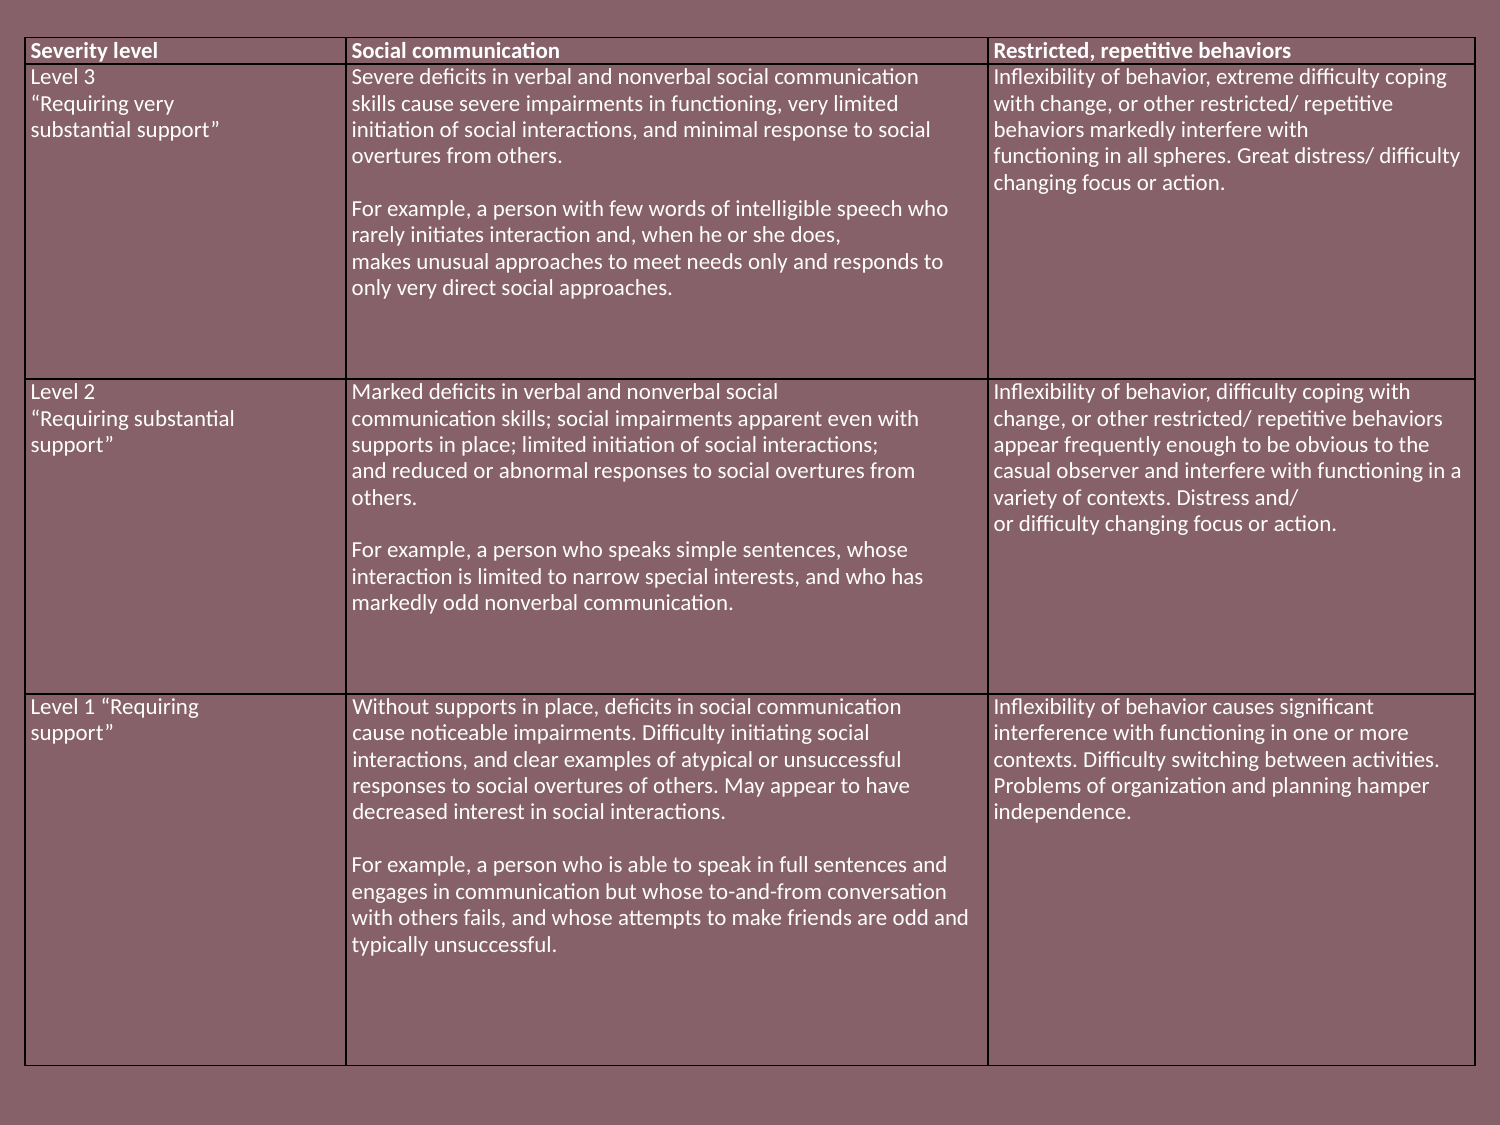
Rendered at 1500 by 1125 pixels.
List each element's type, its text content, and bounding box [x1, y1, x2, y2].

table_header Restricted, repetitive behaviors [989, 38, 1474, 63]
table_cell Without supports in place, deficits in social communication cause noticeable impairments. Difficulty initiating social interactions, and clear examples of atypical or unsuccessful responses to social overtures of others. May appear to have decreased interest in social interactions. For example, a person who is able to speak in full sentences and engages in communication but whose to-and-from conversation with others fails, and whose attempts to make friends are odd and typically unsuccessful. [347, 695, 987, 1065]
table_header Social communication [347, 38, 987, 63]
table_cell Inflexibility of behavior causes significant interference with functioning in one or more contexts. Difficulty switching between activities. Problems of organization and planning hamper independence. [989, 695, 1474, 1065]
table_cell Severe deficits in verbal and nonverbal social communication skills cause severe impairments in functioning, very limited initiation of social interactions, and minimal response to social overtures from others. For example, a person with few words of intelligible speech who rarely initiates interaction and, when he or she does, makes unusual approaches to meet needs only and responds to only very direct social approaches. [347, 65, 987, 378]
table_cell Inflexibility of behavior, difficulty coping with change, or other restricted/ repetitive behaviors appear frequently enough to be obvious to the casual observer and interfere with functioning in a variety of contexts. Distress and/ or difficulty changing focus or action. [989, 380, 1474, 693]
table_cell Marked deficits in verbal and nonverbal social communication skills; social impairments apparent even with supports in place; limited initiation of social interactions; and reduced or abnormal responses to social overtures from others. For example, a person who speaks simple sentences, whose interaction is limited to narrow special interests, and who has markedly odd nonverbal communication. [347, 380, 987, 693]
table_cell Inflexibility of behavior, extreme difficulty coping with change, or other restricted/ repetitive behaviors markedly interfere with functioning in all spheres. Great distress/ difficulty changing focus or action. [989, 65, 1474, 378]
table_cell Level 3 “Requiring very substantial support” [26, 65, 345, 378]
table_cell Level 1 “Requiring support” [26, 695, 345, 1065]
table_cell Level 2 “Requiring substantial support” [26, 380, 345, 693]
table_header Severity level [26, 38, 345, 63]
